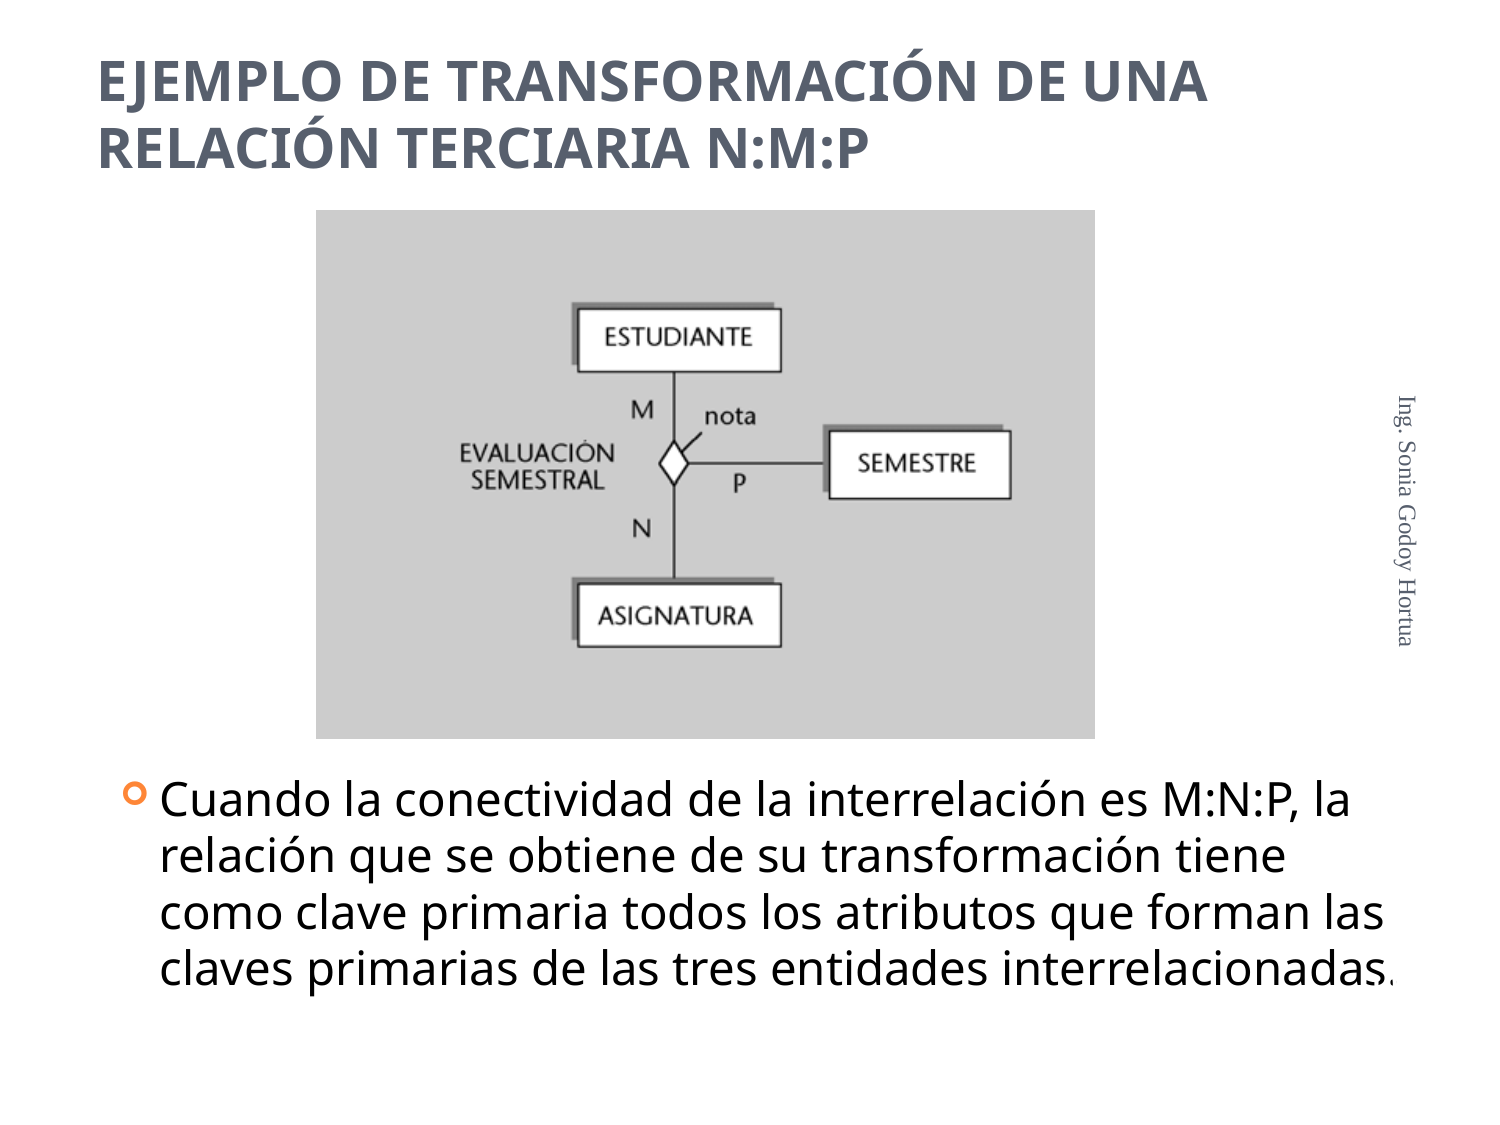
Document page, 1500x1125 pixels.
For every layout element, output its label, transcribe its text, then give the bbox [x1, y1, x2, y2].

slide_number 10 [1333, 940, 1434, 1026]
title Ejemplo de transformación de una relación terciaria N:M:P [82, 35, 1270, 188]
footer Ing. Sonia Godoy Hortua [1379, 380, 1440, 906]
list Cuando la conectividad de la interrelación es M:N:P, la relación que se obtiene de su transformación tiene como clave primaria todos los atributos que forman las claves primarias de las tres entidades interrelacionadas. [105, 761, 1419, 1055]
picture [316, 210, 1095, 740]
